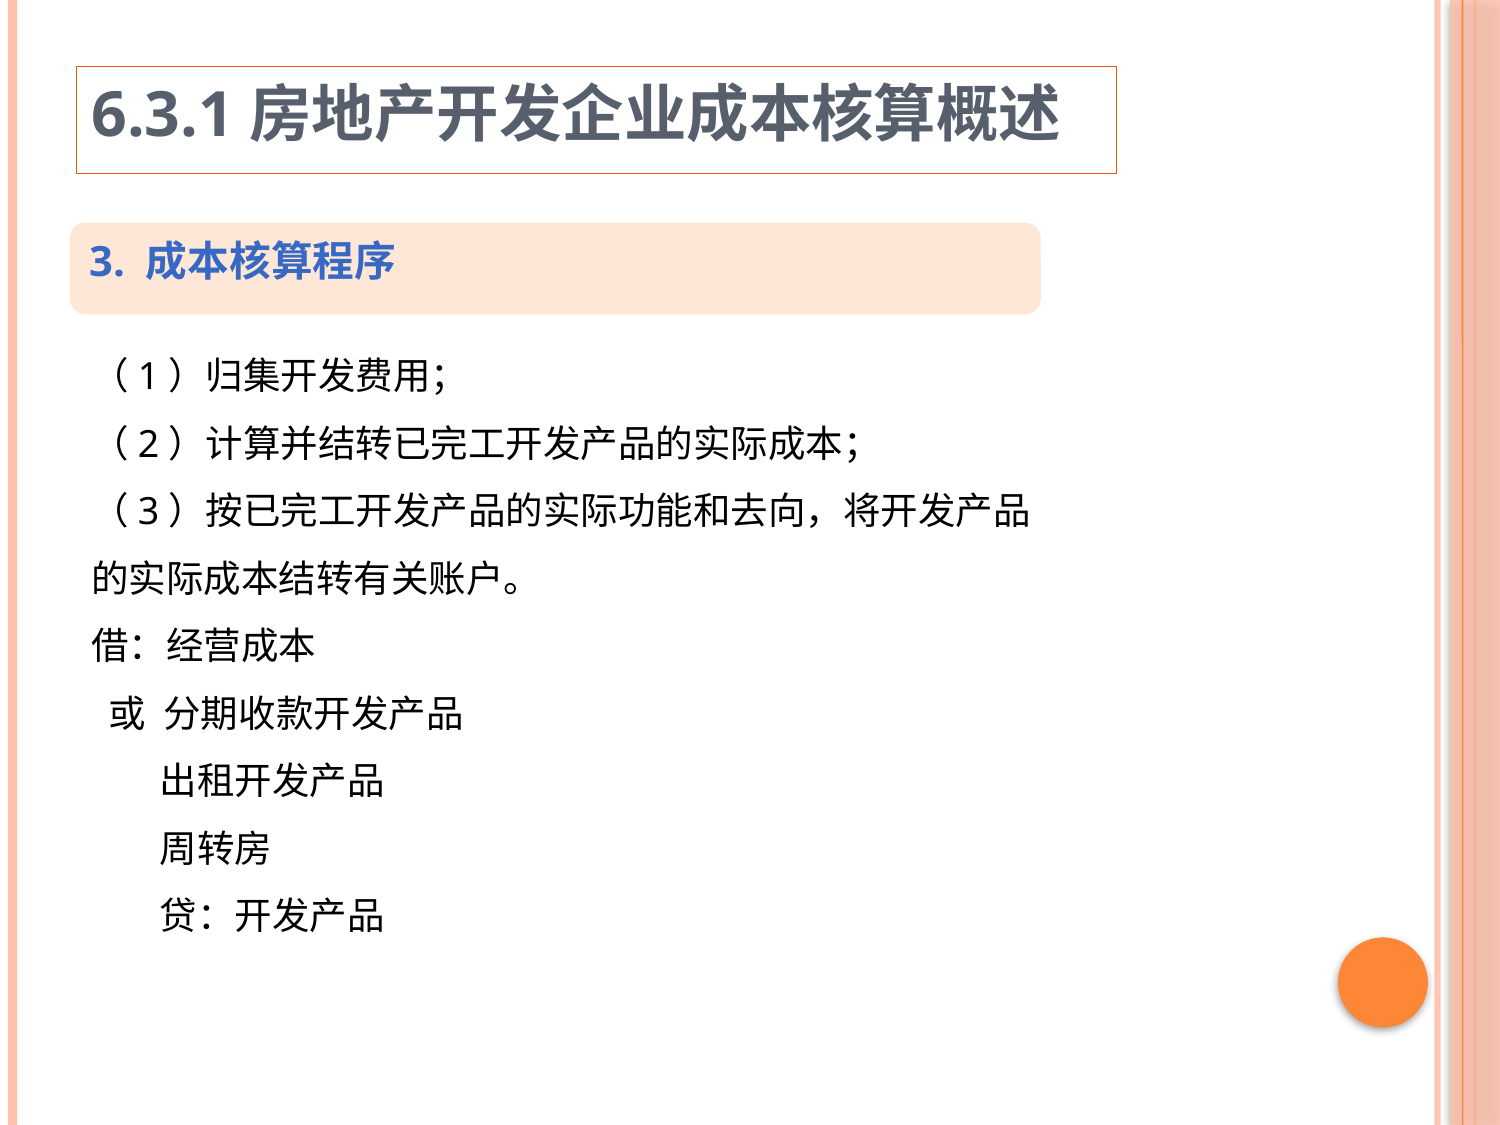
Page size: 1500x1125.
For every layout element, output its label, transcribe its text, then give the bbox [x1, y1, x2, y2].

text_box 6.3.1房地产开发企业成本核算概述 [76, 66, 1117, 174]
text_box （1）归集开发费用； （2）计算并结转已完工开发产品的实际成本； （3）按已完工开发产品的实际功能和去向，将开发产品的实际成本结转有关账户。 借：经营成本 或 分期收款开发产品 出租开发产品 周转房 贷：开发产品 [76, 322, 1058, 945]
text_box 3. 成本核算程序 [69, 222, 1041, 315]
